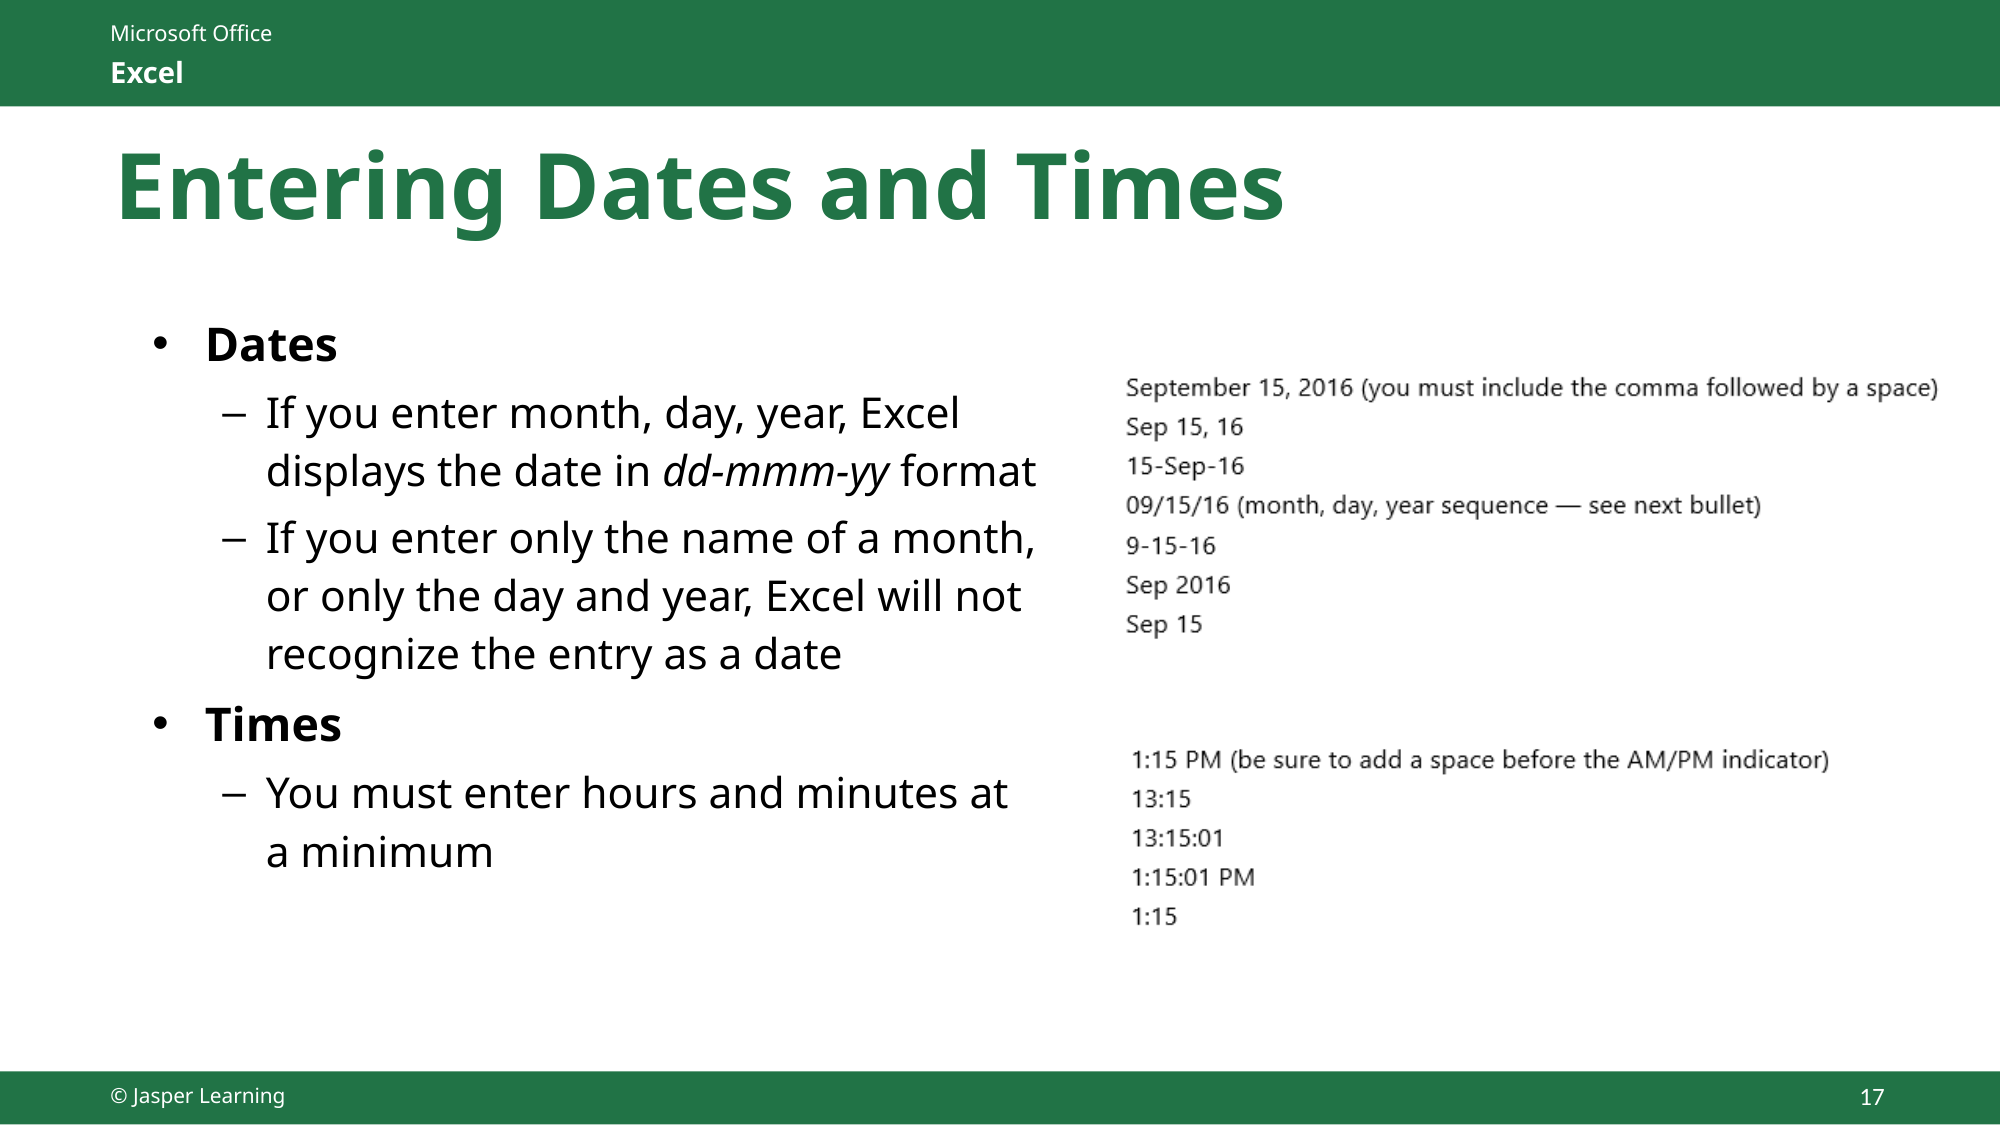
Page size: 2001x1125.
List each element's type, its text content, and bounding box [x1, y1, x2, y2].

slide_number 17 [1433, 1065, 1900, 1125]
title Entering Dates and Times [99, 118, 1866, 248]
picture [1124, 737, 1836, 933]
footer © Jasper Learning [95, 1065, 729, 1125]
list Dates If you enter month, day, year, Excel displays the date in dd-mmm-yy format If you enter only the name of a month, or only the day and year, Excel will not recognize the entry as a date Times You must enter hours and minutes at a minimum [137, 299, 1090, 1014]
picture [1108, 368, 1949, 651]
